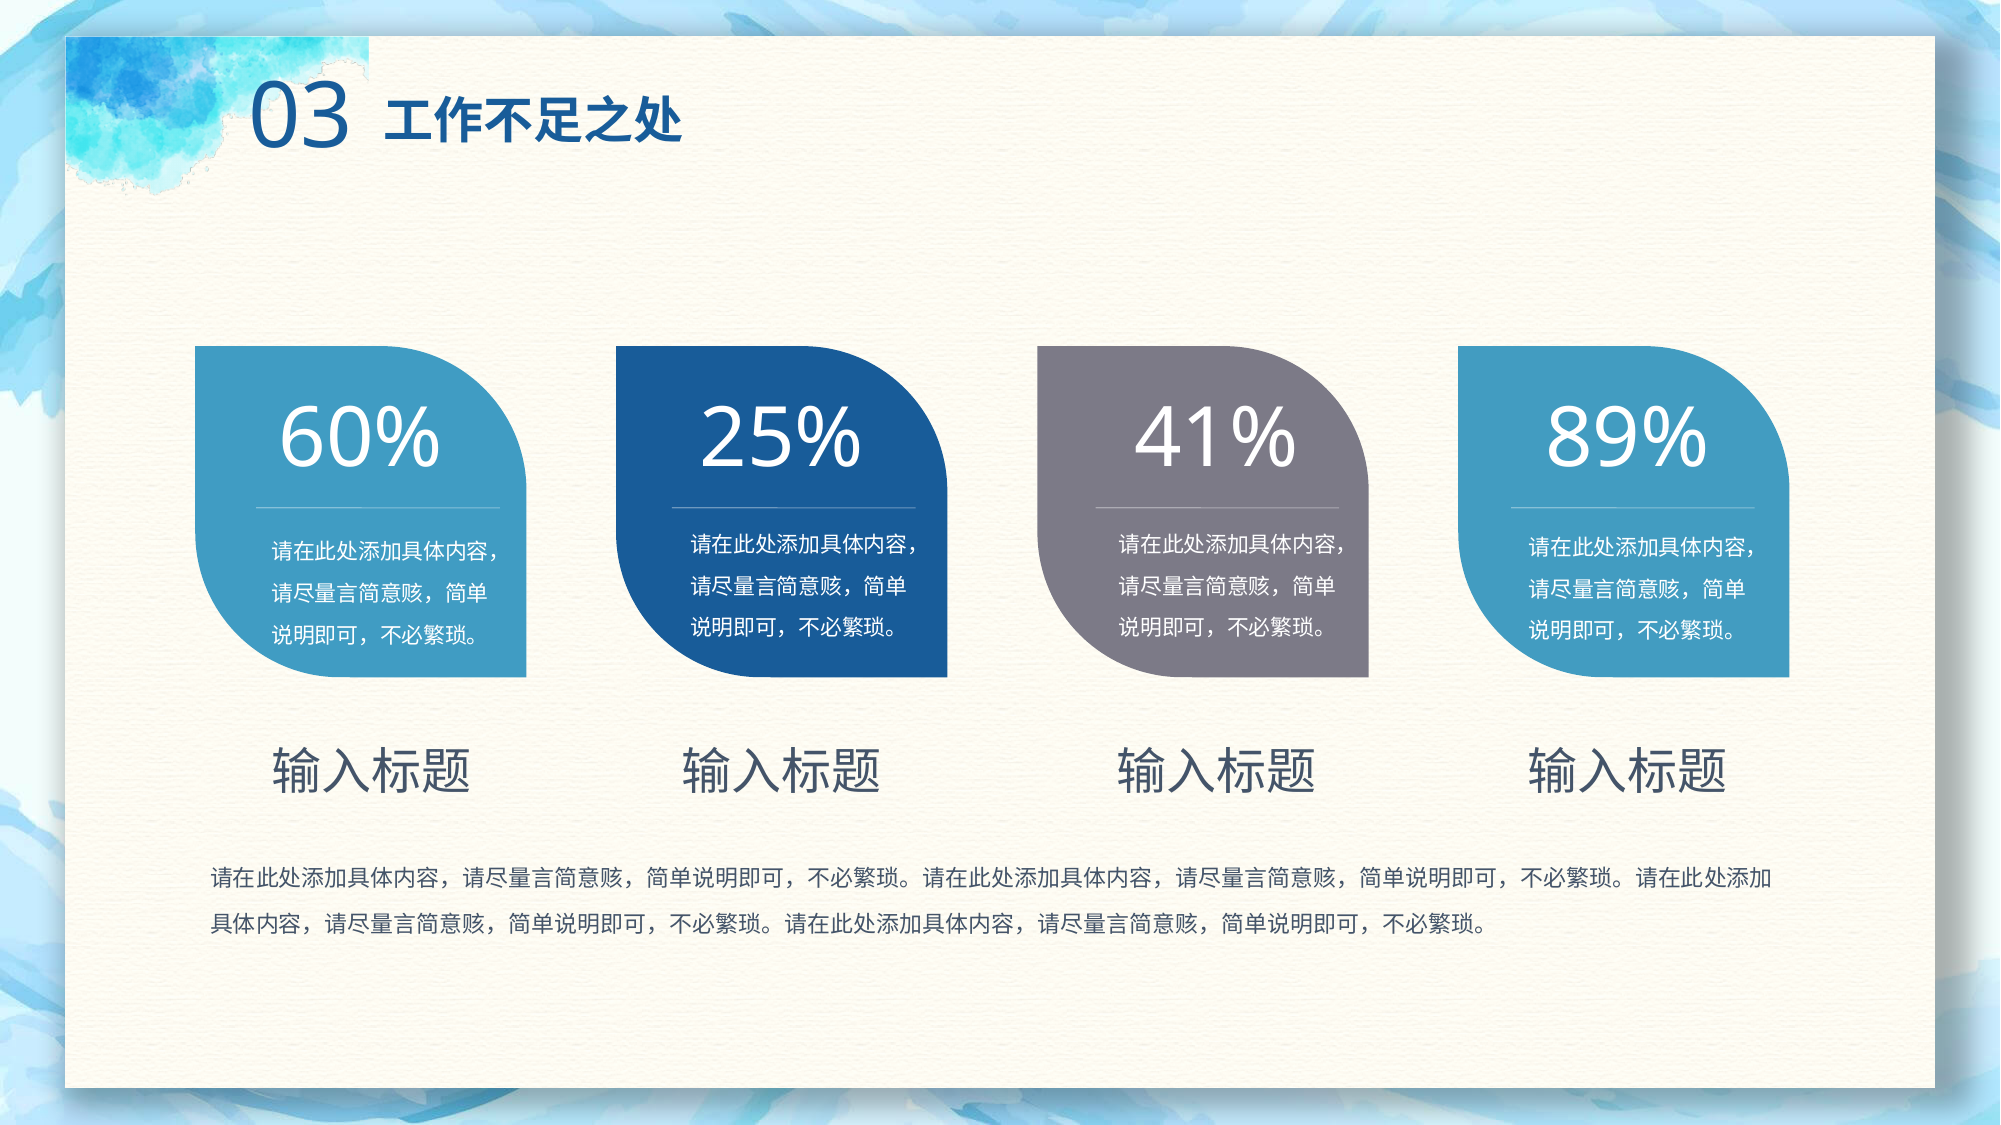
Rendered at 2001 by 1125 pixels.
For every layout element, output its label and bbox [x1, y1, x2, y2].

text_box [1037, 346, 1369, 678]
picture [0, 0, 2000, 1125]
text_box [616, 346, 948, 678]
text_box [1458, 346, 1790, 678]
text_box [195, 346, 527, 678]
